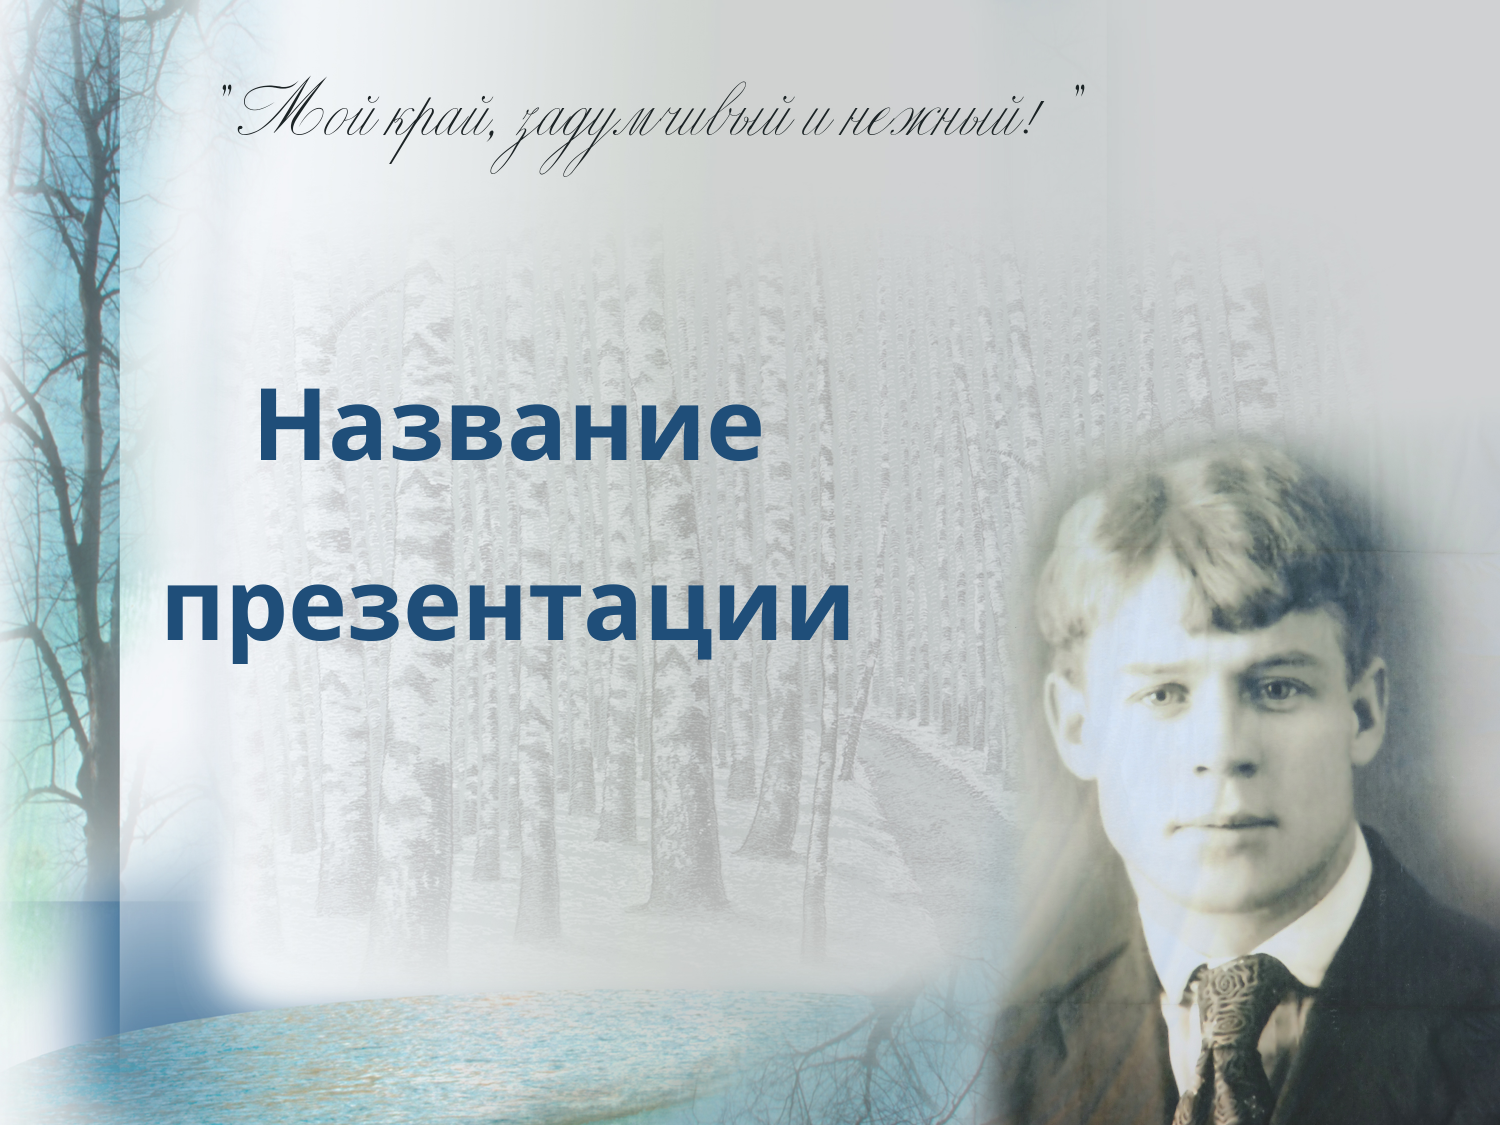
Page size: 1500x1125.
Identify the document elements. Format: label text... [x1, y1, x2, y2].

text_box Название презентации [145, 292, 872, 668]
picture [0, 0, 1500, 1125]
